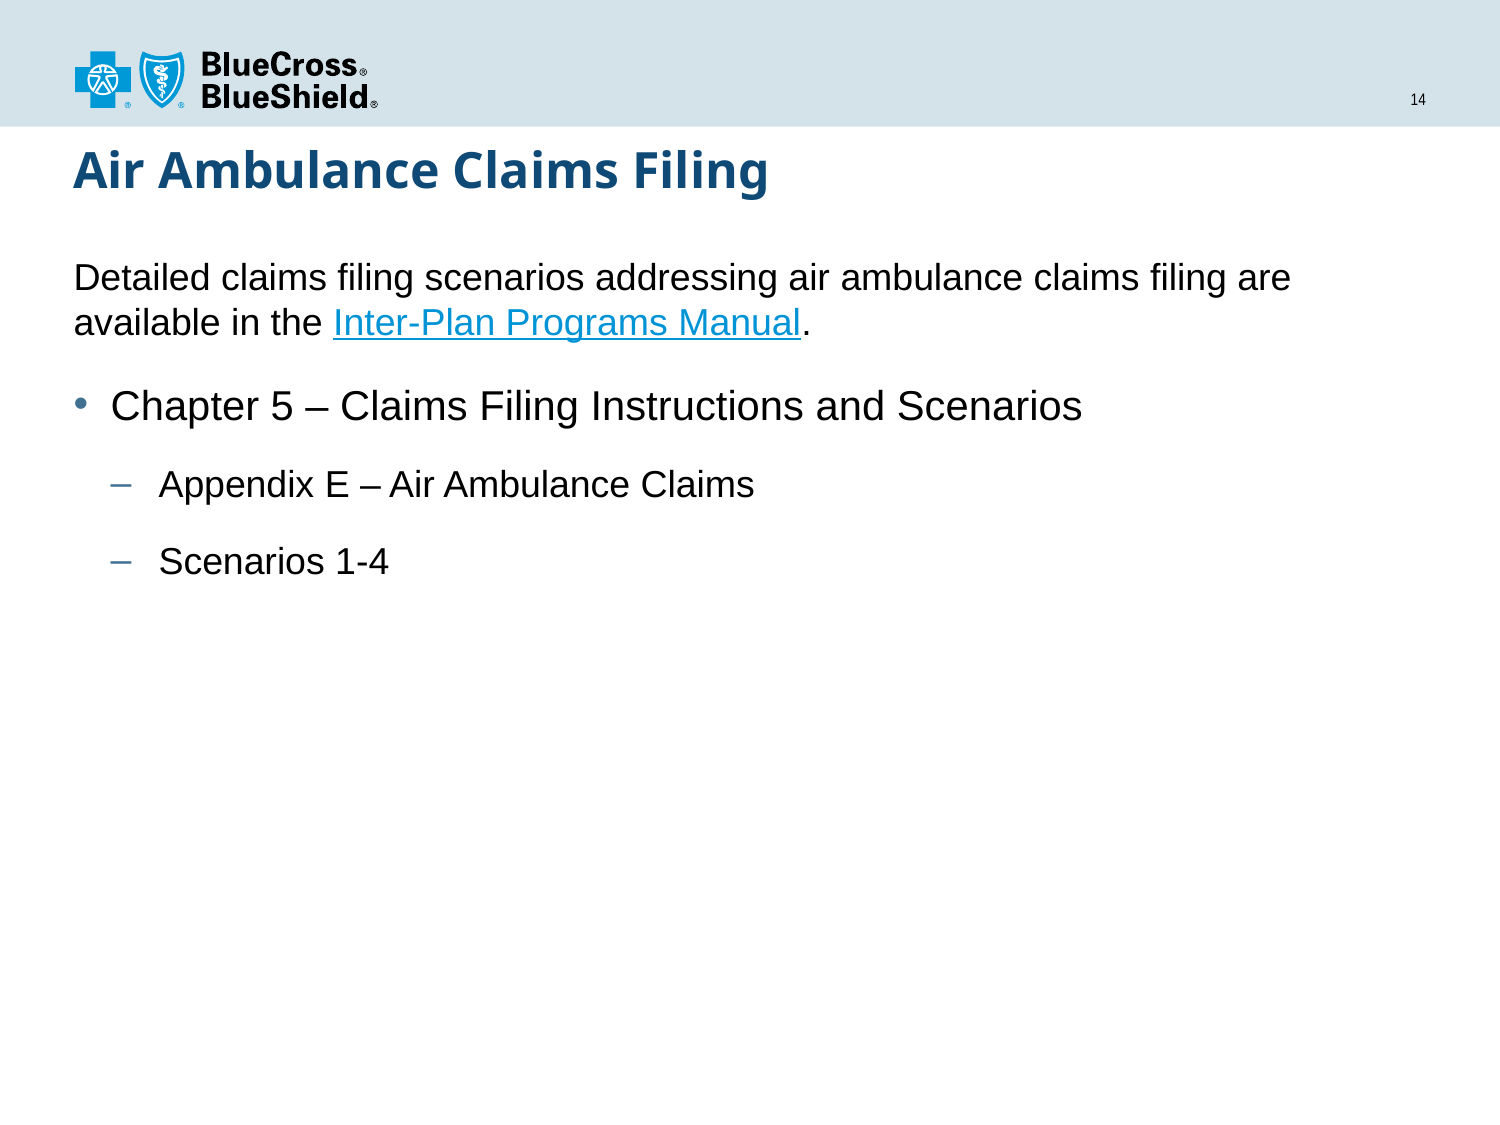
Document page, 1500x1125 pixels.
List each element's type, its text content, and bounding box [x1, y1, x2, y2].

list Detailed claims filing scenarios addressing air ambulance claims filing are available in the Inter-Plan Programs Manual. Chapter 5 – Claims Filing Instructions and Scenarios Appendix E – Air Ambulance Claims Scenarios 1-4 [73, 248, 1424, 888]
title Air Ambulance Claims Filing [73, 135, 1424, 248]
picture [124, 101, 131, 109]
picture [178, 101, 185, 109]
